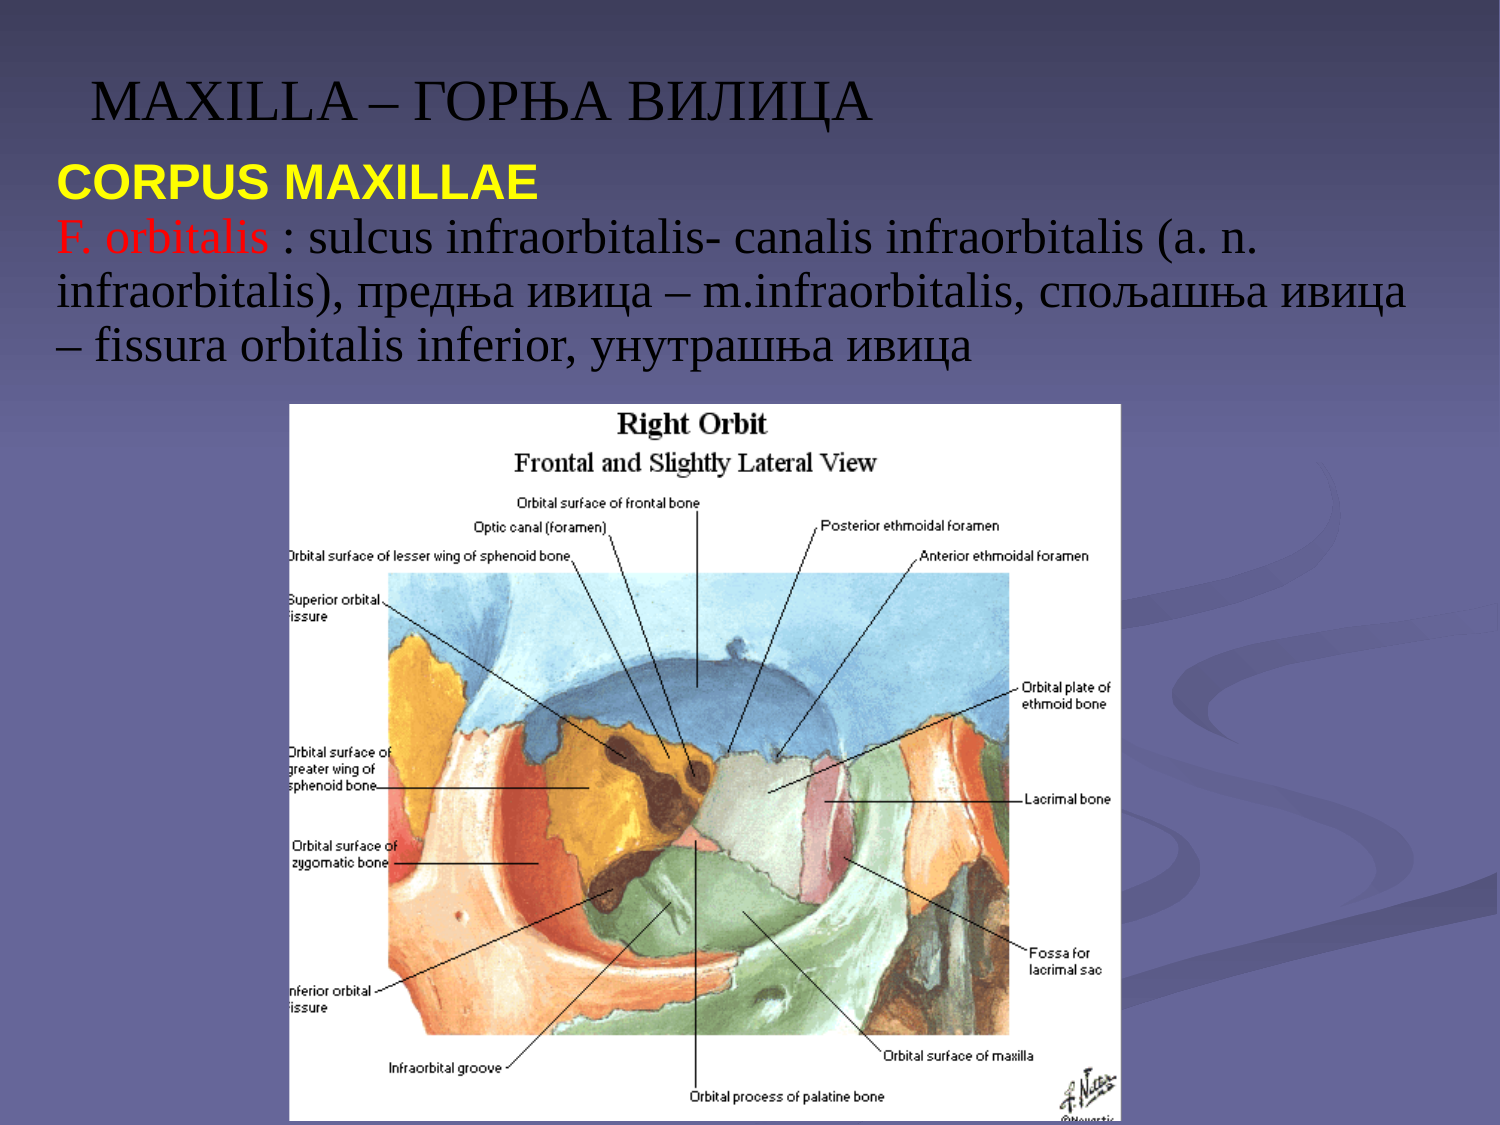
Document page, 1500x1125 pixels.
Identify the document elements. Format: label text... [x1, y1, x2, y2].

title MAXILLA – ГОРЊА ВИЛИЦА [75, 45, 1425, 148]
list CORPUS MAXILLAE F. orbitalis : sulcus infraorbitalis- canalis infraorbitalis (a. n. infraorbitalis), предња ивица – m.infraorbitalis, спољашња ивица – fissura orbitalis inferior, унутрашња ивица [41, 148, 1459, 1083]
picture [289, 403, 1122, 1121]
